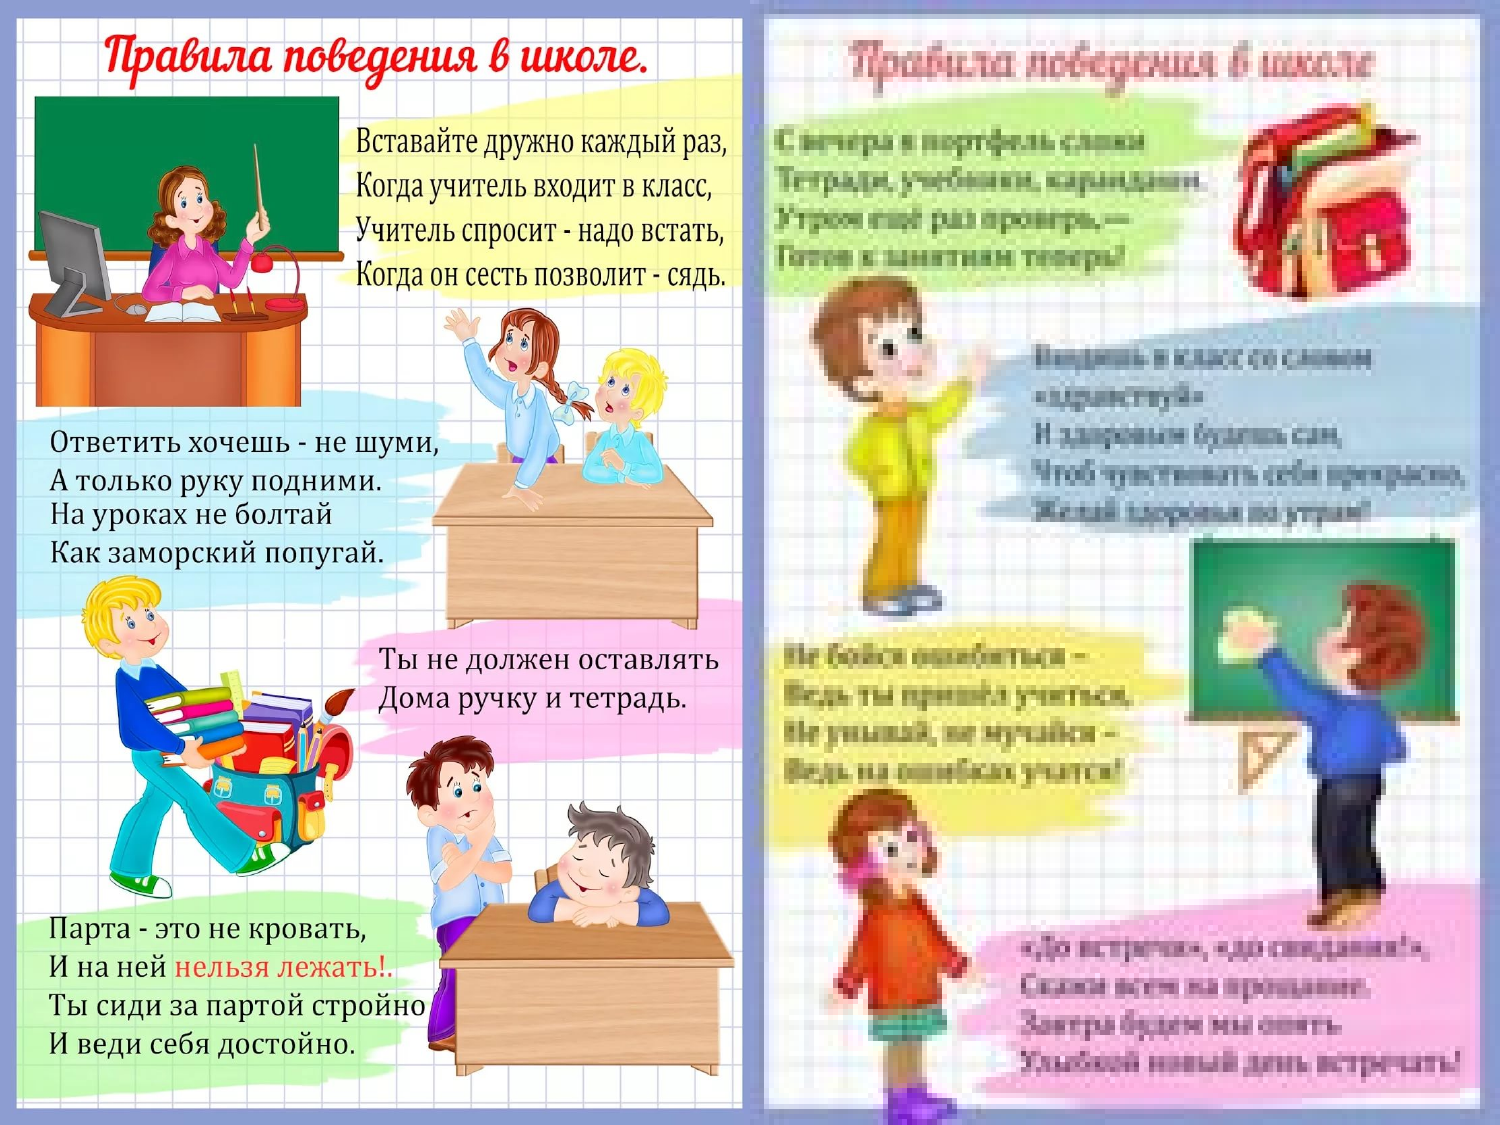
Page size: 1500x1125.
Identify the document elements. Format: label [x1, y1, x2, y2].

list [0, 0, 747, 1125]
picture [749, 0, 1500, 1125]
